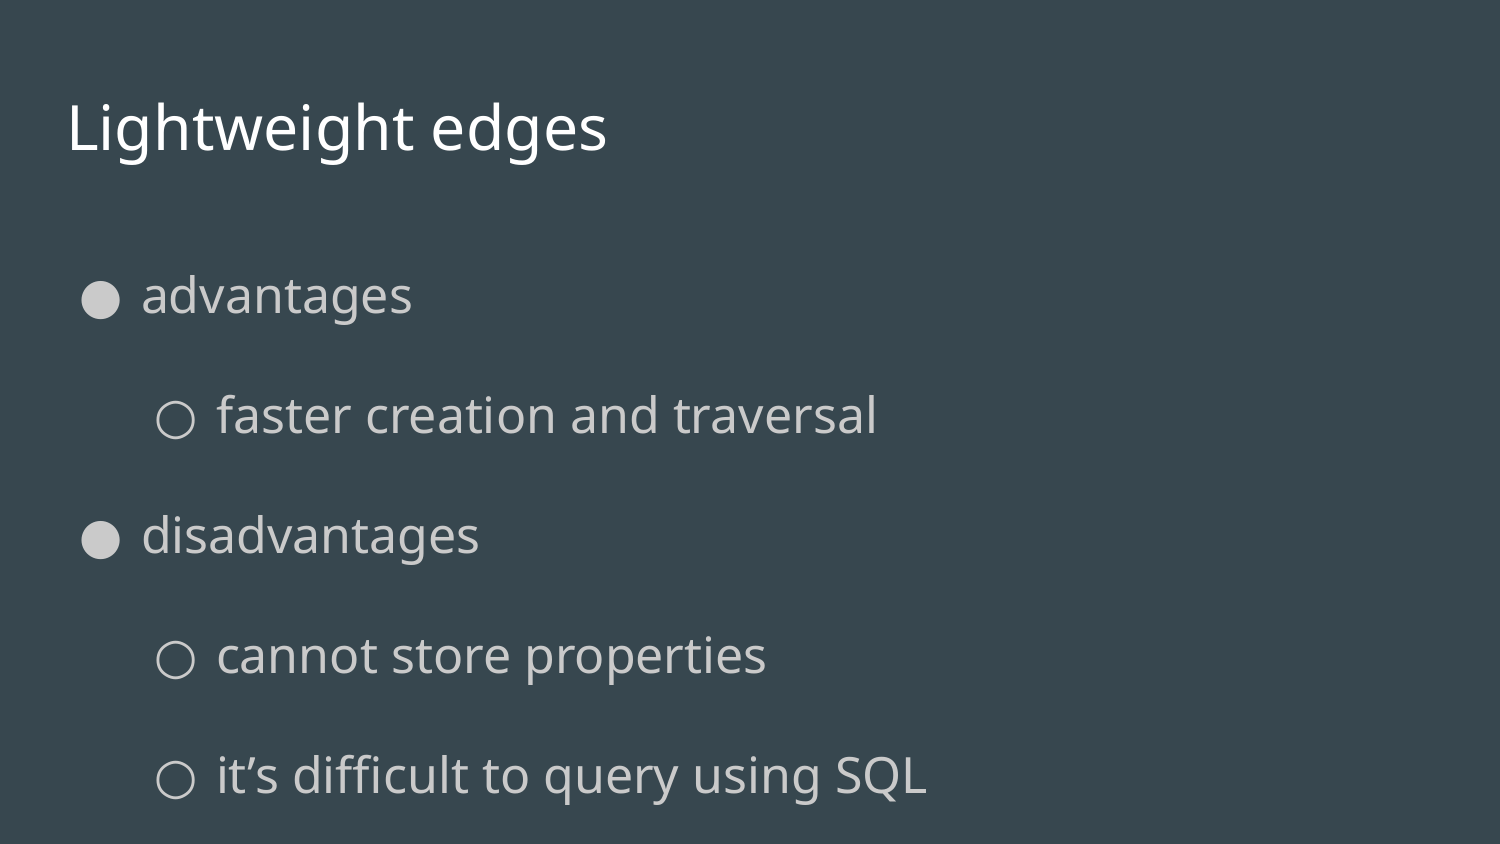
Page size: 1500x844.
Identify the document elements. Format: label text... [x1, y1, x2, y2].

list advantages faster creation and traversal disadvantages cannot store properties it’s difficult to query using SQL [51, 189, 1449, 750]
title Lightweight edges [51, 72, 1449, 167]
